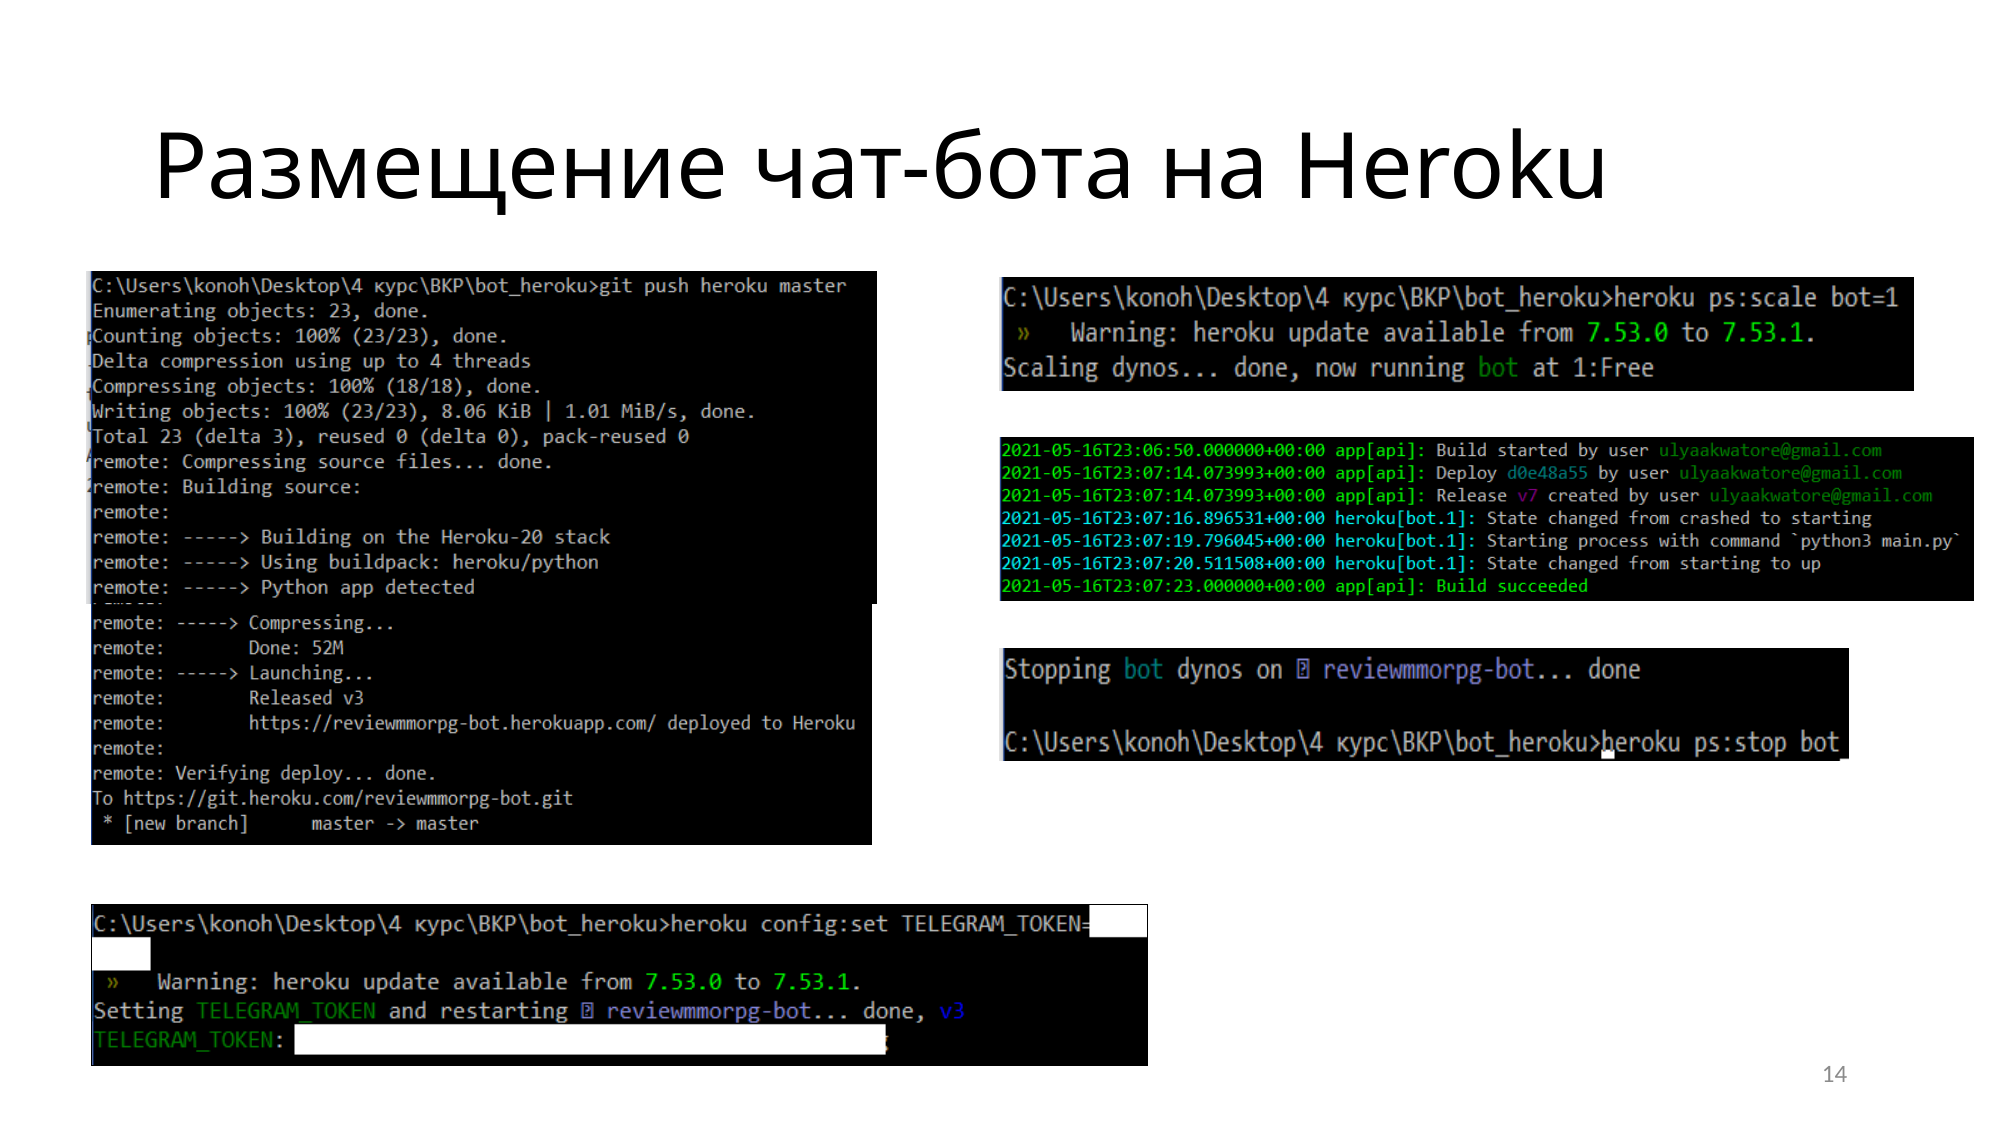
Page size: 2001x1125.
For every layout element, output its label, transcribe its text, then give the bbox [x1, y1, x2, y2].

picture [999, 437, 1974, 601]
picture [999, 648, 1849, 761]
picture [91, 904, 1148, 1066]
title Размещение чат-бота на Heroku [137, 59, 1863, 278]
slide_number 14 [1412, 1042, 1863, 1103]
picture [91, 603, 872, 845]
picture [999, 277, 1914, 391]
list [86, 271, 877, 604]
